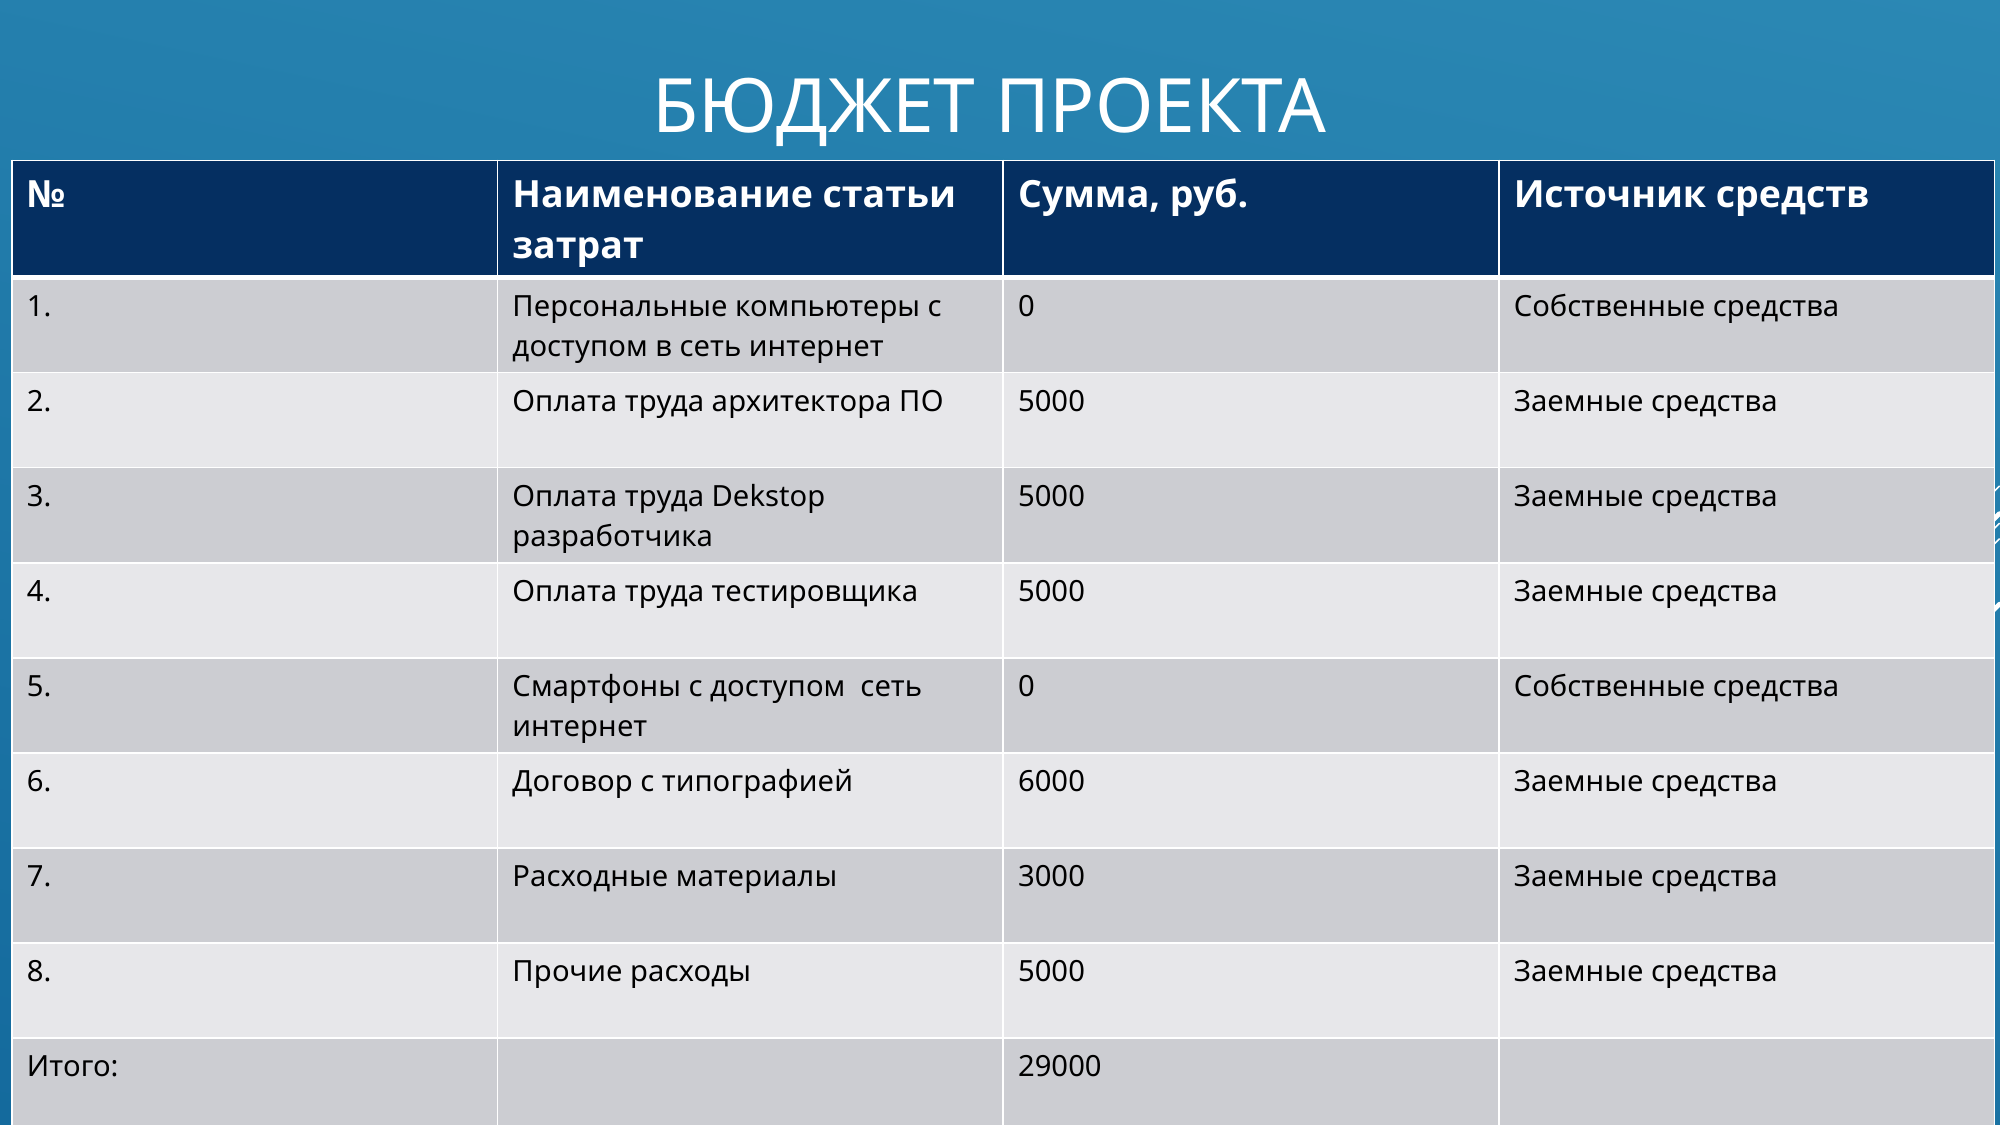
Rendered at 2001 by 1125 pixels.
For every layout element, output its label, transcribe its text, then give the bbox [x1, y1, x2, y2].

table_cell 5000 [1004, 944, 1498, 1037]
table_cell Заемные средства [1500, 468, 1994, 562]
table_cell Расходные материалы [498, 849, 1002, 942]
table_cell 3. [13, 468, 497, 562]
table_cell 6. [13, 754, 497, 847]
table_header Наименование статьи затрат [498, 161, 1002, 275]
table_cell 0 [1004, 659, 1498, 752]
table_cell Оплата труда Dekstop разработчика [498, 468, 1002, 562]
table_cell [498, 1039, 1002, 1125]
table_cell Прочие расходы [498, 944, 1002, 1037]
table_cell Договор с типографией [498, 754, 1002, 847]
table_cell Заемные средства [1500, 373, 1994, 467]
table_cell Собственные средства [1500, 280, 1994, 372]
table_cell [1500, 1039, 1994, 1125]
table_cell 2. [13, 373, 497, 467]
table_cell Персональные компьютеры с доступом в сеть интернет [498, 280, 1002, 372]
table_header № [13, 161, 497, 275]
table_cell Оплата труда архитектора ПО [498, 373, 1002, 467]
table_cell Собственные средства [1500, 659, 1994, 752]
table_cell 5. [13, 659, 497, 752]
table_header Источник средств [1500, 161, 1994, 275]
table_cell 7. [13, 849, 497, 942]
table_cell 3000 [1004, 849, 1498, 942]
table_cell 1. [13, 280, 497, 372]
table_cell Заемные средства [1500, 944, 1994, 1037]
table_cell 5000 [1004, 564, 1498, 657]
table_cell Смартфоны с доступом сеть интернет [498, 659, 1002, 752]
table_header Сумма, руб. [1004, 161, 1498, 275]
table_cell Итого: [13, 1039, 497, 1125]
table_cell 4. [13, 564, 497, 657]
table_cell 6000 [1004, 754, 1498, 847]
table_cell 29000 [1004, 1039, 1498, 1125]
table_cell 5000 [1004, 468, 1498, 562]
table_cell Заемные средства [1500, 564, 1994, 657]
title Бюджет проекта [289, 35, 1690, 160]
table_cell 0 [1004, 280, 1498, 372]
table_cell Оплата труда тестировщика [498, 564, 1002, 657]
table_cell Заемные средства [1500, 849, 1994, 942]
table_cell Заемные средства [1500, 754, 1994, 847]
table_cell 5000 [1004, 373, 1498, 467]
table_cell 8. [13, 944, 497, 1037]
